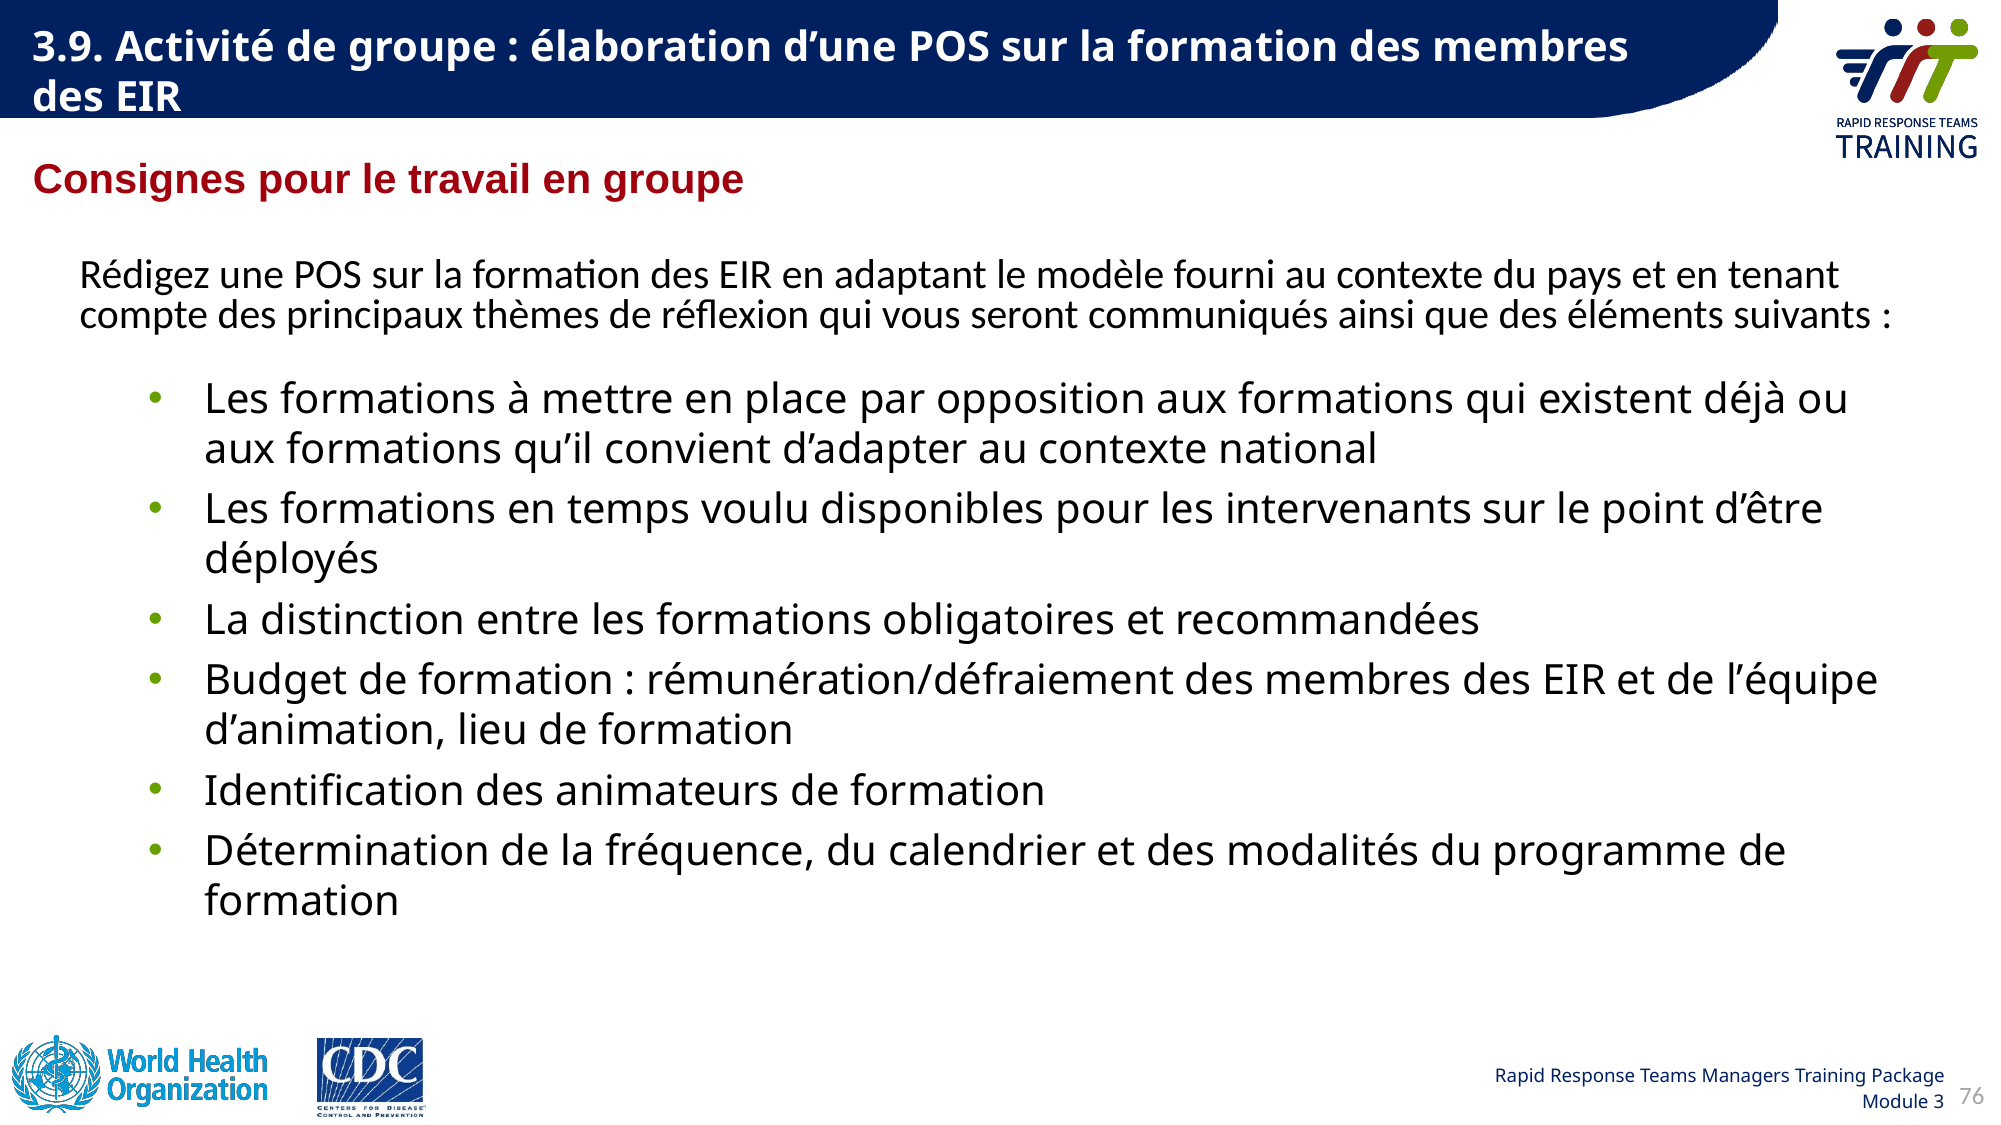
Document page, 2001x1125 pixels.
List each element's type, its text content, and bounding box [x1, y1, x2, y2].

picture [24, 1054, 36, 1087]
picture [317, 1038, 426, 1117]
picture [36, 1088, 78, 1105]
title Consignes pour le travail en groupe [24, 128, 1089, 234]
picture [50, 1108, 62, 1113]
picture [12, 1083, 48, 1113]
text_box 3.9. Activité de groupe : élaboration d’une POS sur la formation des membres des EIR [24, 12, 1654, 128]
picture [71, 1053, 90, 1091]
picture [46, 1056, 54, 1062]
picture [59, 1035, 267, 1113]
picture [40, 1062, 47, 1070]
picture [12, 1035, 54, 1068]
slide_number 76 [1908, 1071, 2000, 1125]
picture [34, 1054, 43, 1078]
picture [30, 1083, 37, 1091]
picture [0, 0, 1778, 118]
picture [1835, 19, 1978, 167]
text_box Rédigez une POS sur la formation des EIR en adaptant le modèle fourni au contexte du pays et en tenant compte des principaux thèmes de réflexion qui vous seront communiqués ainsi que des éléments suivants : Les formations à mettre en place par opposition aux formations qui existent déjà ou aux formations qu’il convient d’adapter au contexte national Les formations en temps voulu disponibles pour les intervenants sur le point d’être déployés La distinction entre les formations obligatoires et recommandées Budget de formation : rémunération/défraiement des membres des EIR et de lʼéquipe d’animation, lieu de formation Identification des animateurs de formation Détermination de la fréquence, du calendrier et des modalités du programme de formation [64, 249, 1918, 932]
picture [22, 1062, 26, 1077]
